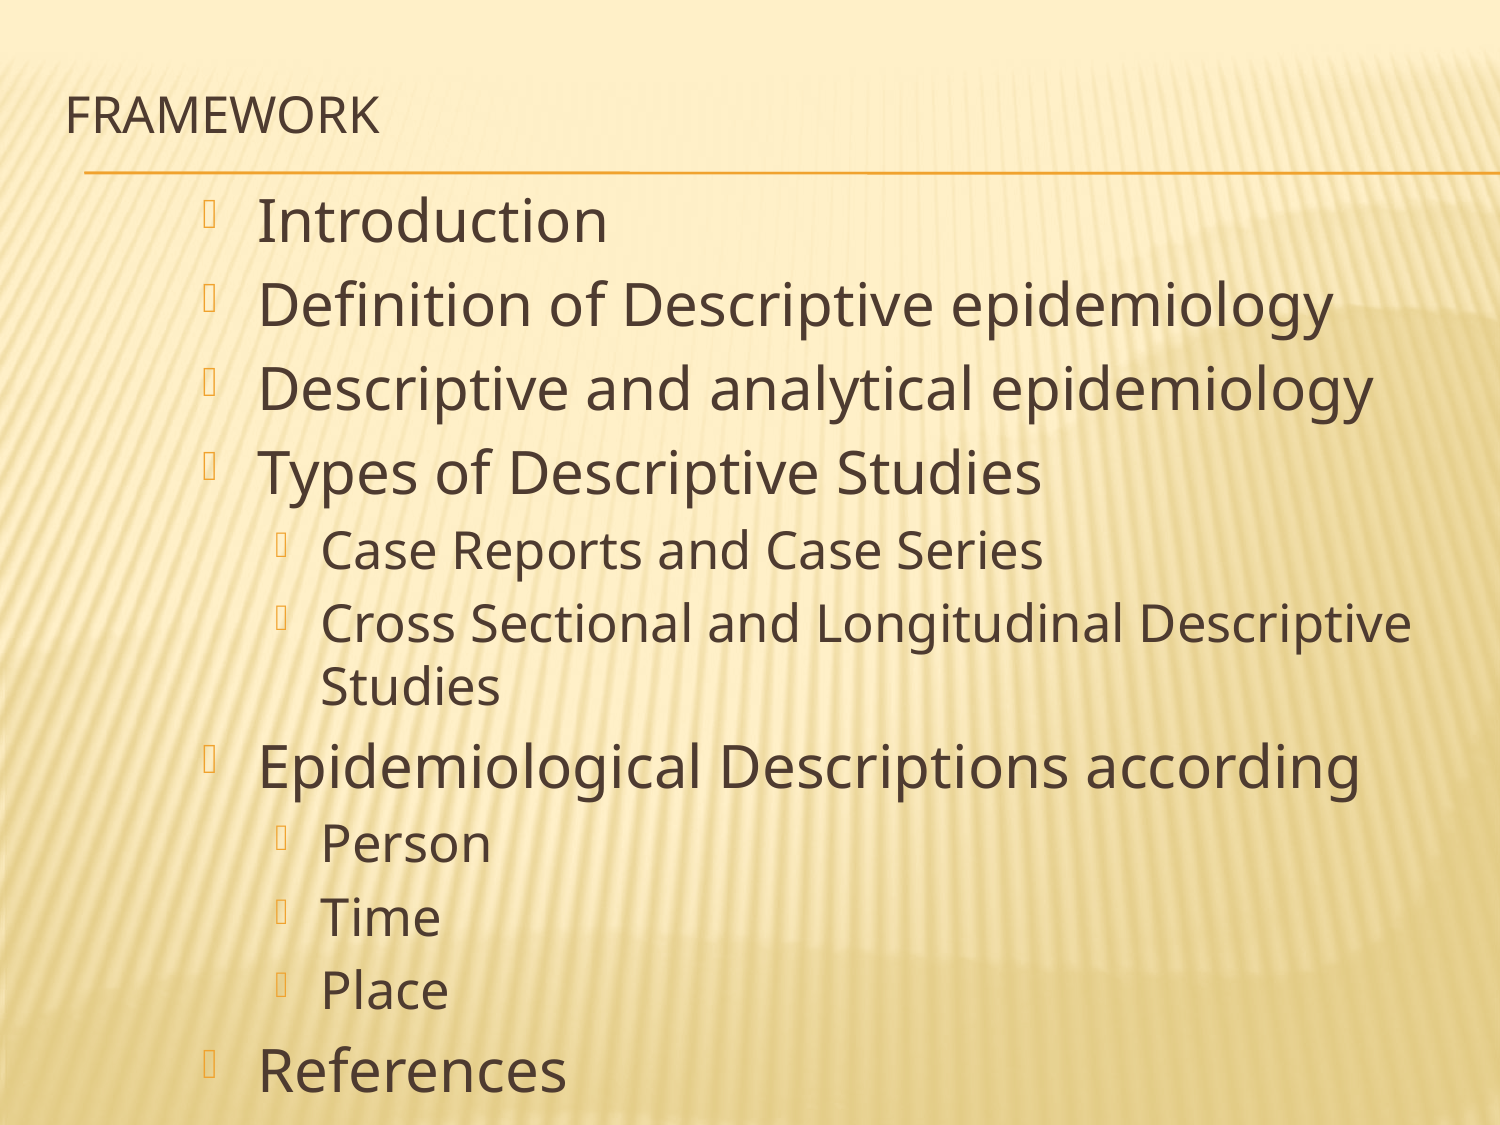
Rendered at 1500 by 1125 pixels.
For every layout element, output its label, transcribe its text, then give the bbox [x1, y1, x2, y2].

title Framework [50, 75, 1475, 213]
list Introduction Definition of Descriptive epidemiology Descriptive and analytical epidemiology Types of Descriptive Studies Case Reports and Case Series Cross Sectional and Longitudinal Descriptive Studies Epidemiological Descriptions according Person Time Place References [187, 174, 1500, 1125]
